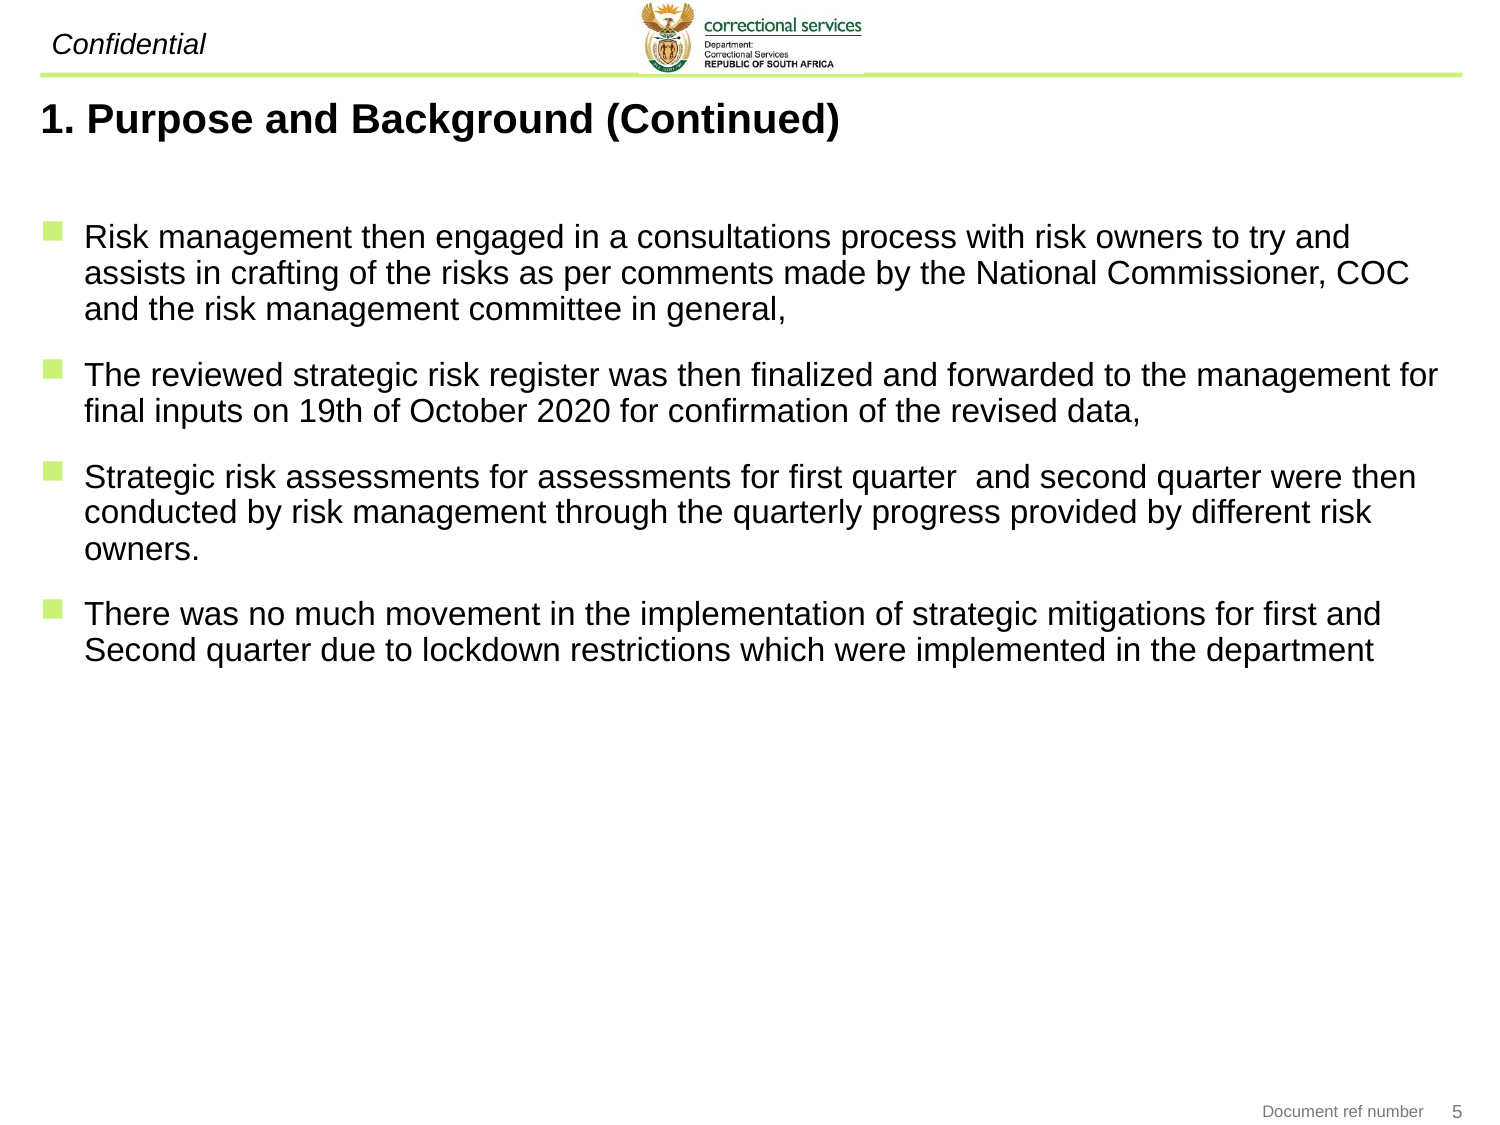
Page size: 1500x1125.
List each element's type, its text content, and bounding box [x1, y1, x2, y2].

title 1. Purpose and Background (Continued) [39, 97, 1460, 144]
picture [639, 0, 864, 74]
list Risk management then engaged in a consultations process with risk owners to try and assists in crafting of the risks as per comments made by the National Commissioner, COC and the risk management committee in general, The reviewed strategic risk register was then finalized and forwarded to the management for final inputs on 19th of October 2020 for confirmation of the revised data, Strategic risk assessments for assessments for first quarter and second quarter were then conducted by risk management through the quarterly progress provided by different risk owners. There was no much movement in the implementation of strategic mitigations for first and Second quarter due to lockdown restrictions which were implemented in the department [39, 219, 1460, 889]
